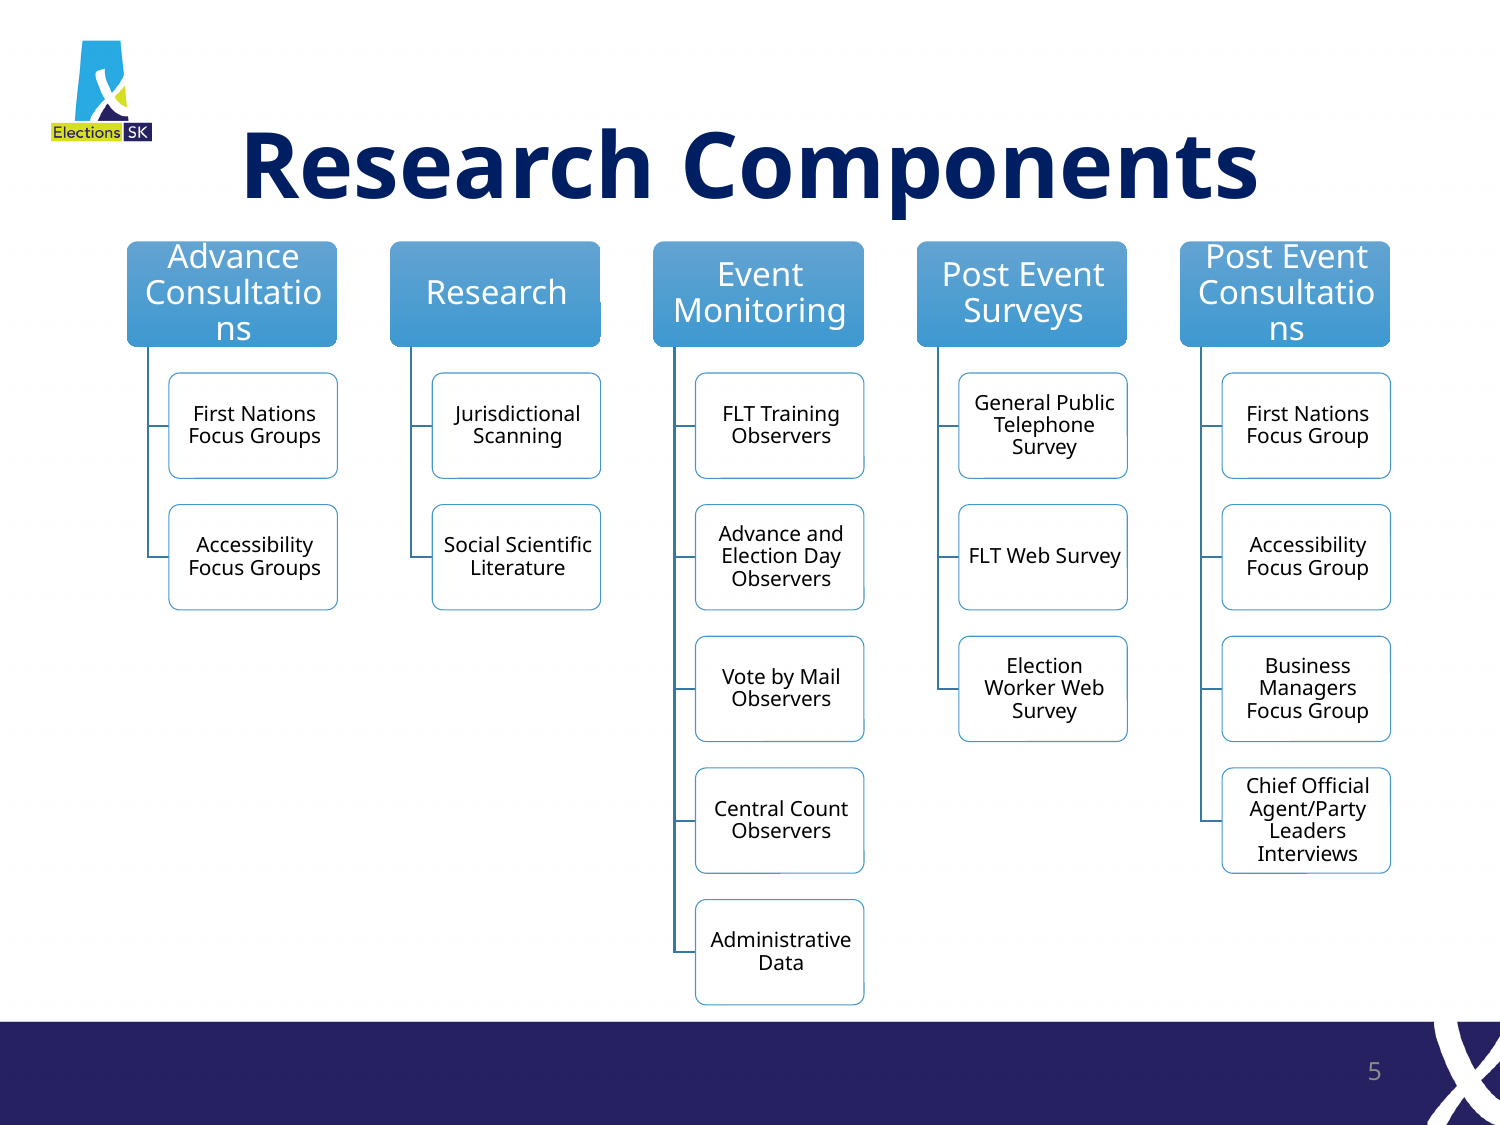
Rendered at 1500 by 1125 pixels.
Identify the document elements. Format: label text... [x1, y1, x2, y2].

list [103, 240, 1415, 1006]
picture [0, 0, 1500, 1125]
title Research Components [103, 59, 1397, 240]
slide_number 5 [1059, 1042, 1397, 1103]
